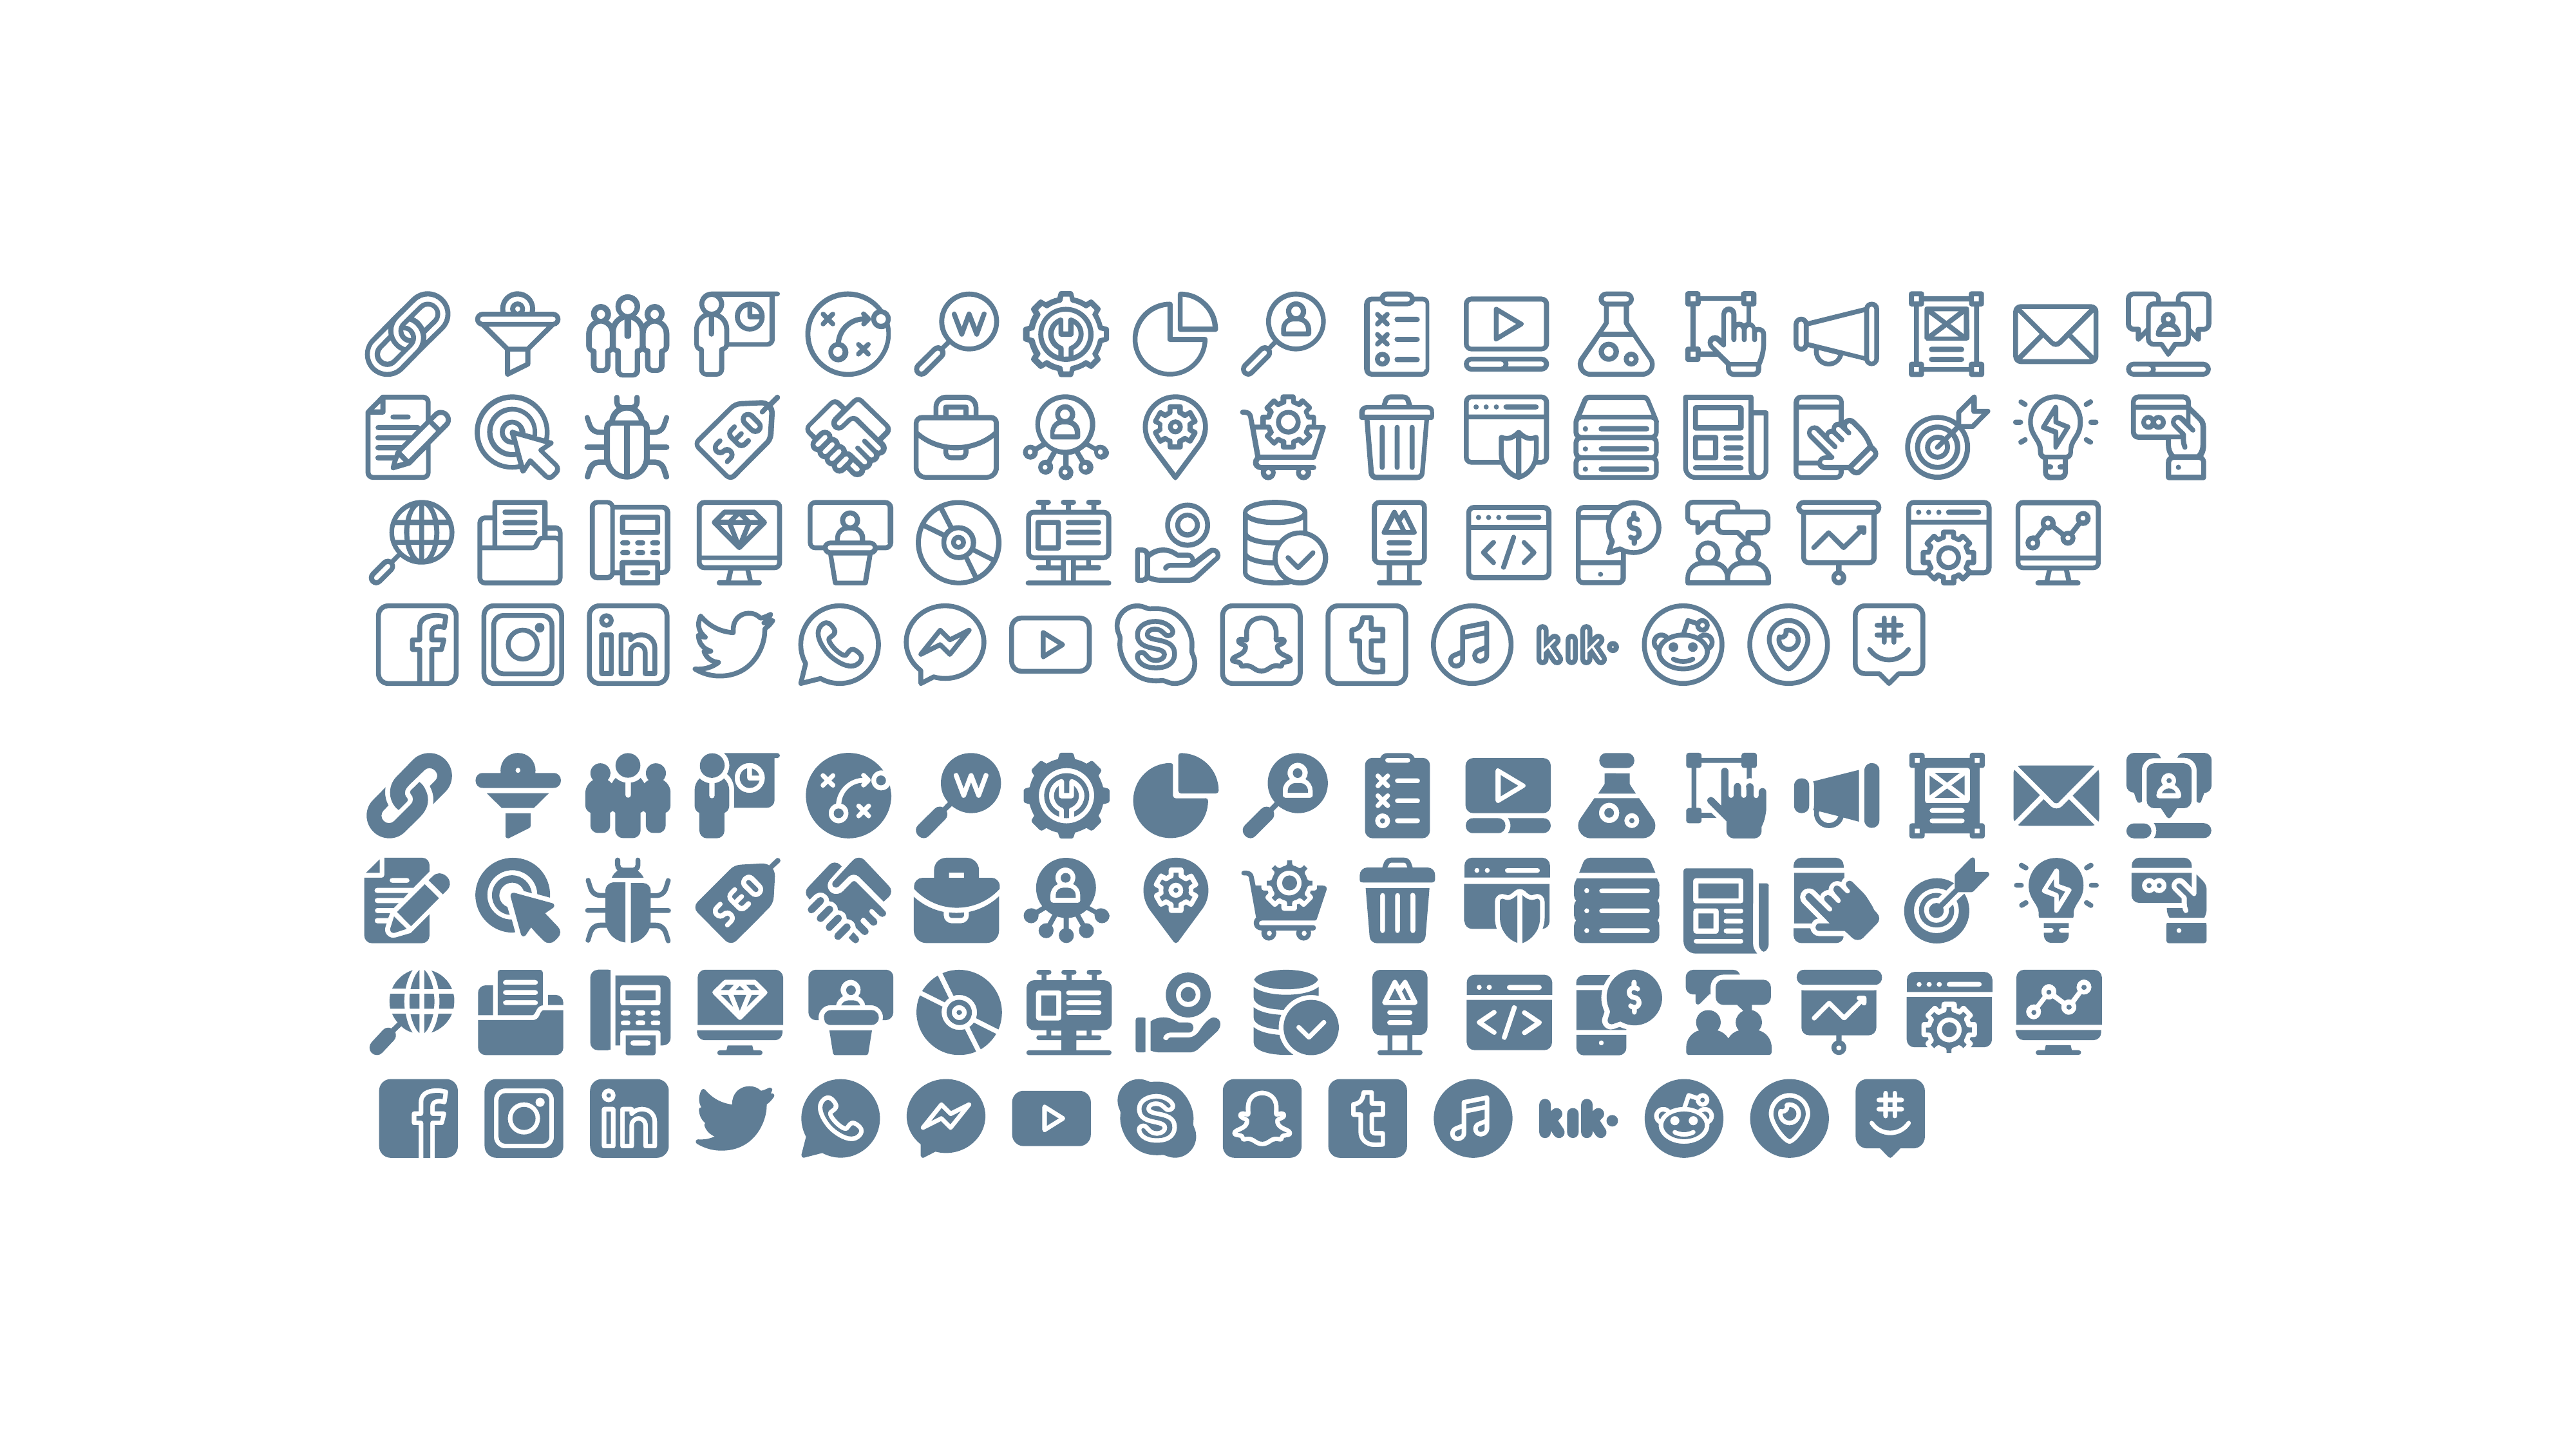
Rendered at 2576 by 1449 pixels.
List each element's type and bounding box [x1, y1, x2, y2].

text_box [478, 969, 564, 1056]
text_box [1365, 753, 1430, 838]
text_box [1539, 1099, 1618, 1139]
text_box [589, 1079, 669, 1159]
text_box [475, 752, 562, 838]
text_box [2130, 394, 2206, 480]
text_box [1242, 753, 1329, 838]
text_box [475, 291, 561, 377]
text_box [695, 857, 781, 943]
text_box [906, 1079, 986, 1159]
text_box [1852, 603, 1926, 687]
text_box [1117, 1079, 1197, 1158]
text_box [1242, 499, 1329, 586]
text_box [1371, 500, 1427, 586]
text_box [1686, 752, 1766, 839]
text_box [1793, 857, 1880, 943]
text_box [1794, 762, 1880, 829]
text_box [369, 969, 455, 1056]
text_box [2013, 304, 2099, 365]
text_box [1363, 291, 1430, 377]
text_box [1536, 623, 1620, 666]
text_box [475, 857, 561, 943]
text_box [914, 291, 999, 377]
text_box [1135, 502, 1221, 583]
text_box [589, 500, 671, 586]
text_box [808, 500, 894, 585]
text_box [1795, 500, 1882, 586]
text_box [1135, 972, 1221, 1053]
text_box [1577, 291, 1655, 377]
text_box [364, 857, 450, 943]
text_box [1683, 868, 1770, 954]
text_box [1143, 857, 1209, 943]
text_box [1464, 857, 1550, 943]
text_box [1685, 500, 1772, 586]
text_box [1642, 603, 1725, 687]
text_box [806, 752, 892, 839]
text_box [584, 395, 670, 480]
text_box [692, 611, 775, 679]
text_box [1359, 394, 1435, 480]
text_box [1644, 1079, 1724, 1159]
text_box [1240, 291, 1326, 377]
text_box [1855, 1079, 1926, 1159]
text_box [2013, 765, 2099, 826]
text_box [379, 1079, 459, 1159]
text_box [1575, 500, 1662, 585]
text_box [1359, 857, 1435, 943]
text_box [375, 603, 459, 687]
text_box [1328, 1079, 1408, 1159]
text_box [697, 969, 784, 1056]
text_box [1747, 603, 1830, 687]
text_box [1573, 394, 1660, 480]
text_box [805, 397, 891, 478]
text_box [365, 394, 451, 480]
text_box [2125, 291, 2211, 377]
text_box [798, 603, 882, 687]
text_box [1576, 969, 1663, 1056]
text_box [694, 753, 781, 838]
text_box [916, 753, 1001, 838]
text_box [1685, 969, 1772, 1056]
text_box [913, 394, 999, 480]
text_box [2015, 500, 2101, 586]
text_box [1905, 394, 1991, 480]
text_box [1241, 860, 1327, 941]
text_box [806, 857, 892, 943]
text_box [1142, 394, 1208, 480]
text_box [1023, 752, 1110, 839]
text_box [1465, 757, 1551, 834]
text_box [585, 857, 671, 944]
text_box [2015, 969, 2102, 1056]
text_box [915, 500, 1002, 586]
text_box [801, 1079, 880, 1158]
text_box [585, 753, 671, 838]
text_box [1434, 1079, 1513, 1159]
text_box [916, 969, 1003, 1056]
text_box [1685, 291, 1766, 377]
text_box [1904, 857, 1990, 944]
text_box [1796, 969, 1882, 1056]
text_box [366, 753, 453, 838]
text_box [1325, 603, 1408, 687]
text_box [1372, 969, 1428, 1056]
text_box [475, 394, 560, 480]
text_box [1133, 753, 1219, 838]
text_box [590, 969, 671, 1056]
text_box [1240, 394, 1327, 480]
text_box [477, 500, 563, 586]
text_box [1023, 857, 1110, 943]
text_box [694, 394, 781, 480]
text_box [1009, 615, 1092, 674]
text_box [484, 1079, 564, 1159]
text_box [1132, 291, 1218, 377]
text_box [913, 857, 1000, 943]
text_box [1025, 499, 1112, 586]
text_box [694, 291, 781, 377]
text_box [2126, 752, 2212, 839]
text_box [365, 291, 451, 377]
text_box [904, 603, 987, 687]
text_box [1114, 603, 1198, 687]
text_box [1026, 969, 1112, 1056]
text_box [2012, 394, 2099, 480]
text_box [1012, 1090, 1092, 1146]
text_box [1909, 752, 1985, 839]
text_box [1908, 291, 1985, 377]
text_box [1466, 504, 1552, 581]
text_box [696, 1086, 775, 1151]
text_box [1463, 394, 1549, 480]
text_box [1906, 971, 1993, 1054]
text_box [1578, 753, 1656, 838]
text_box [1463, 296, 1549, 372]
text_box [805, 291, 891, 377]
text_box [1253, 969, 1340, 1056]
text_box [586, 294, 670, 378]
text_box [1023, 394, 1110, 480]
text_box [1573, 857, 1660, 943]
text_box [1906, 500, 1992, 586]
text_box [1794, 394, 1879, 480]
text_box [1023, 290, 1110, 377]
text_box [1220, 603, 1303, 687]
text_box [368, 500, 455, 585]
text_box [1466, 974, 1553, 1050]
text_box [1794, 301, 1879, 366]
text_box [1430, 603, 1514, 687]
text_box [1222, 1079, 1302, 1159]
text_box [1683, 394, 1769, 480]
text_box [808, 969, 894, 1056]
text_box [481, 603, 565, 687]
text_box [2131, 857, 2207, 943]
text_box [1750, 1079, 1830, 1159]
text_box [587, 603, 670, 687]
text_box [2014, 857, 2099, 943]
text_box [696, 500, 782, 586]
